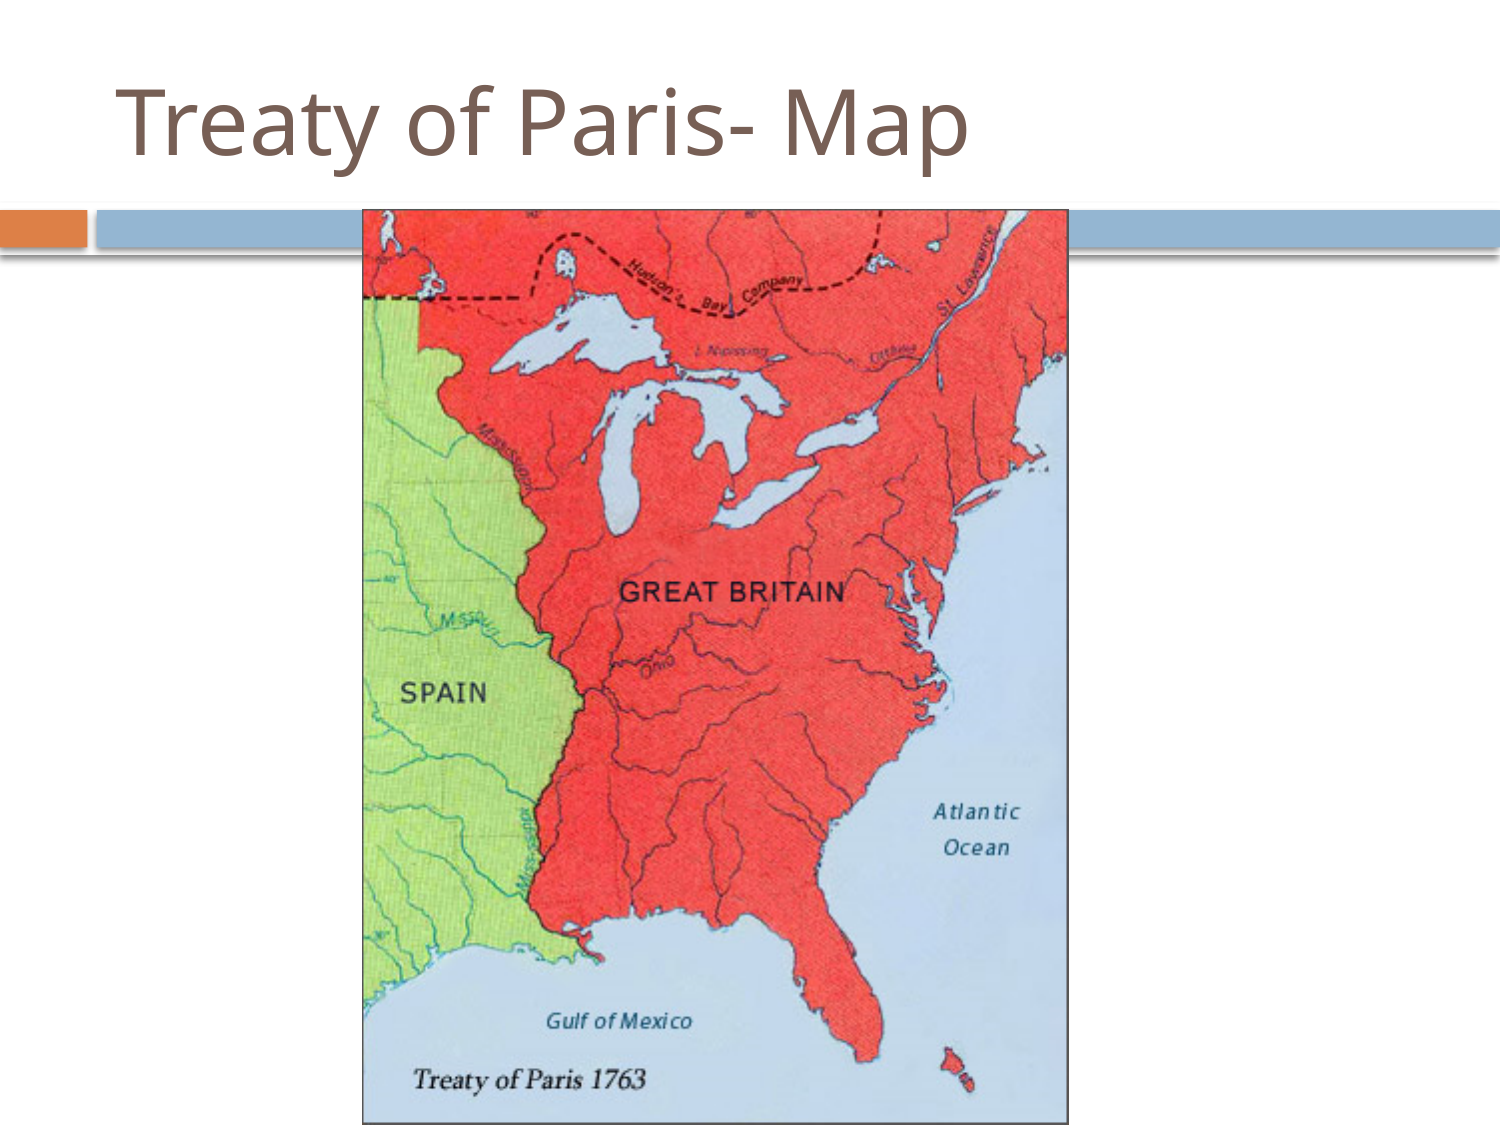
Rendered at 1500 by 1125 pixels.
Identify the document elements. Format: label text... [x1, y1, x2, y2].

title Treaty of Paris- Map [100, 37, 1438, 200]
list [362, 209, 1069, 1125]
